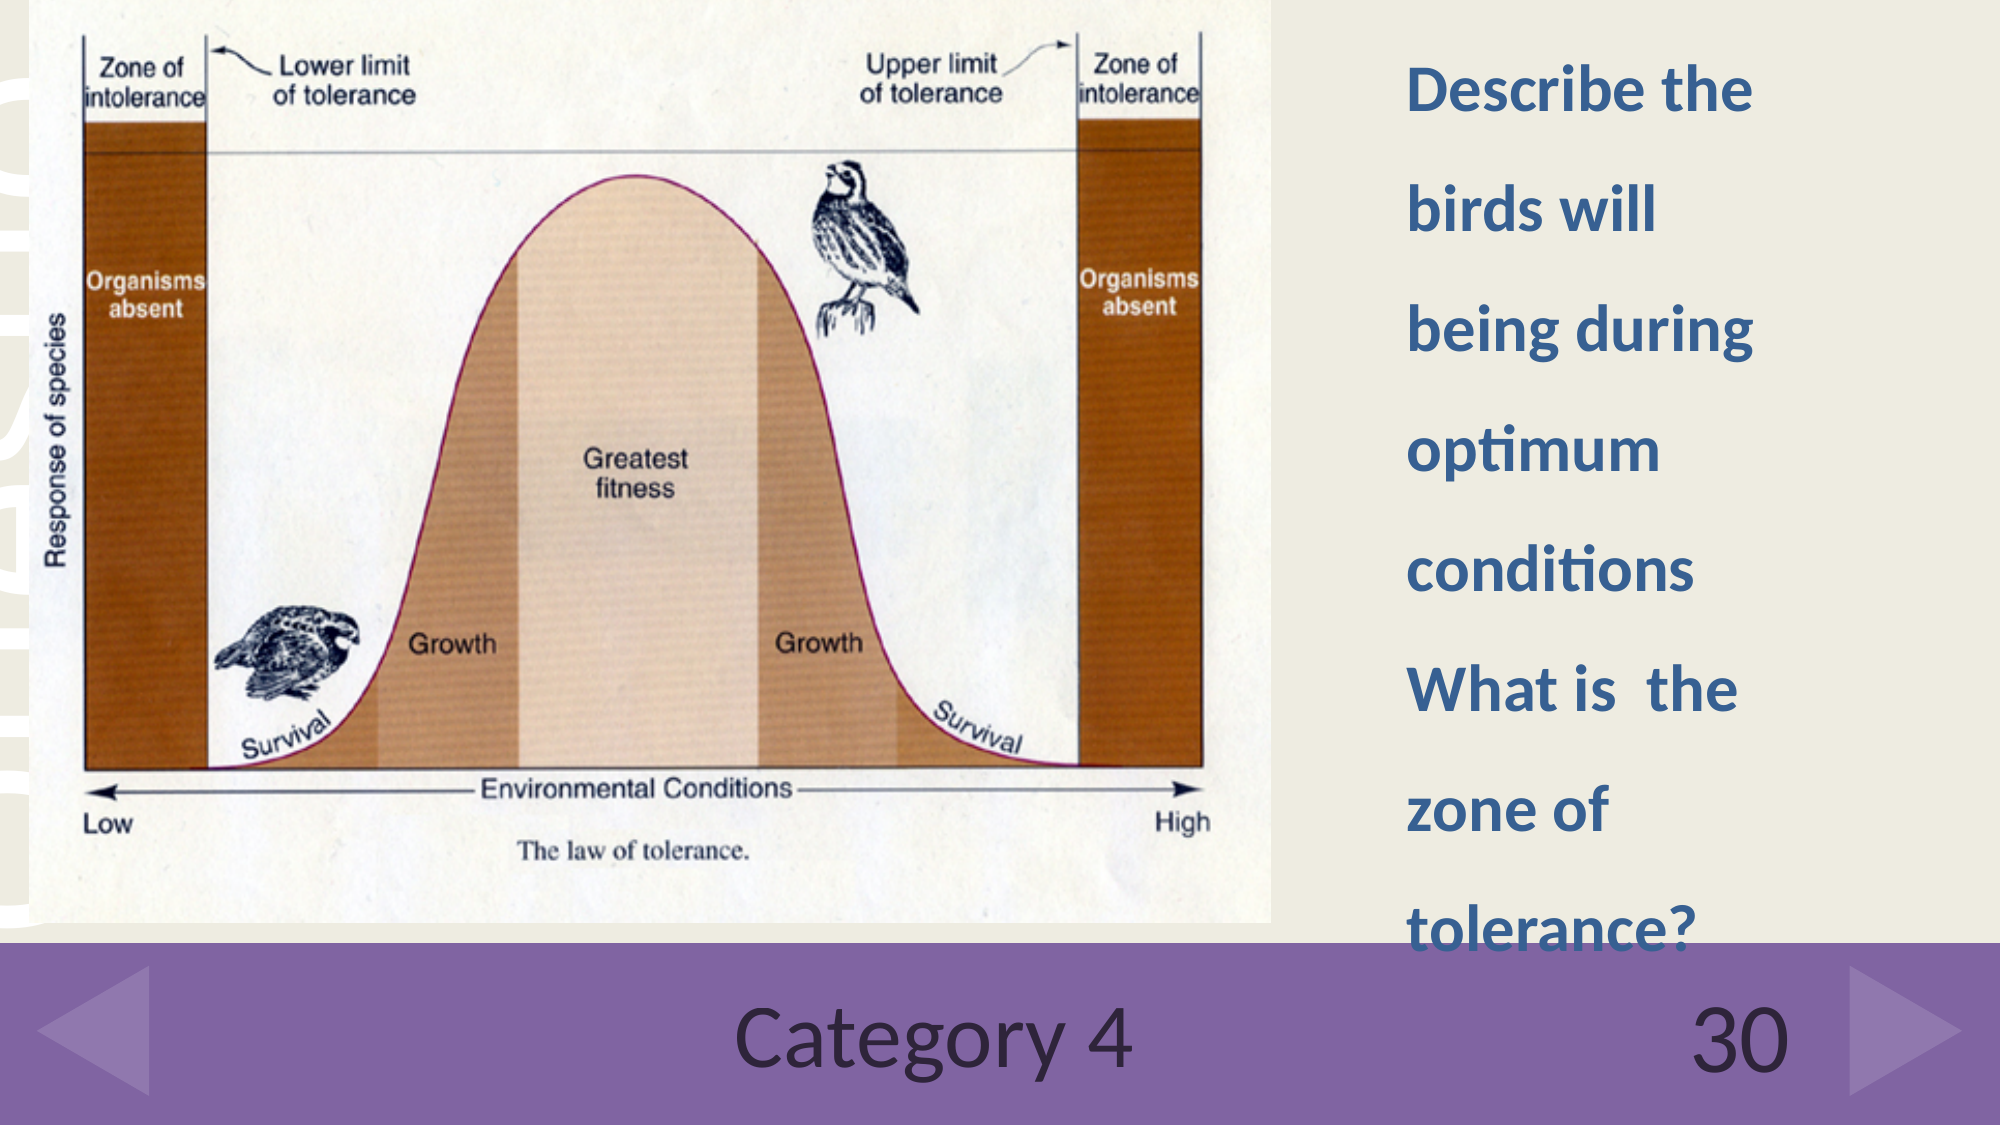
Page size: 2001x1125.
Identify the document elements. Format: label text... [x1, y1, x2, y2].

list Describe the birds will being during optimum conditions What is the zone of tolerance? [1391, 134, 1835, 835]
title Category 4 [34, 937, 1835, 1125]
picture [28, 0, 1272, 924]
